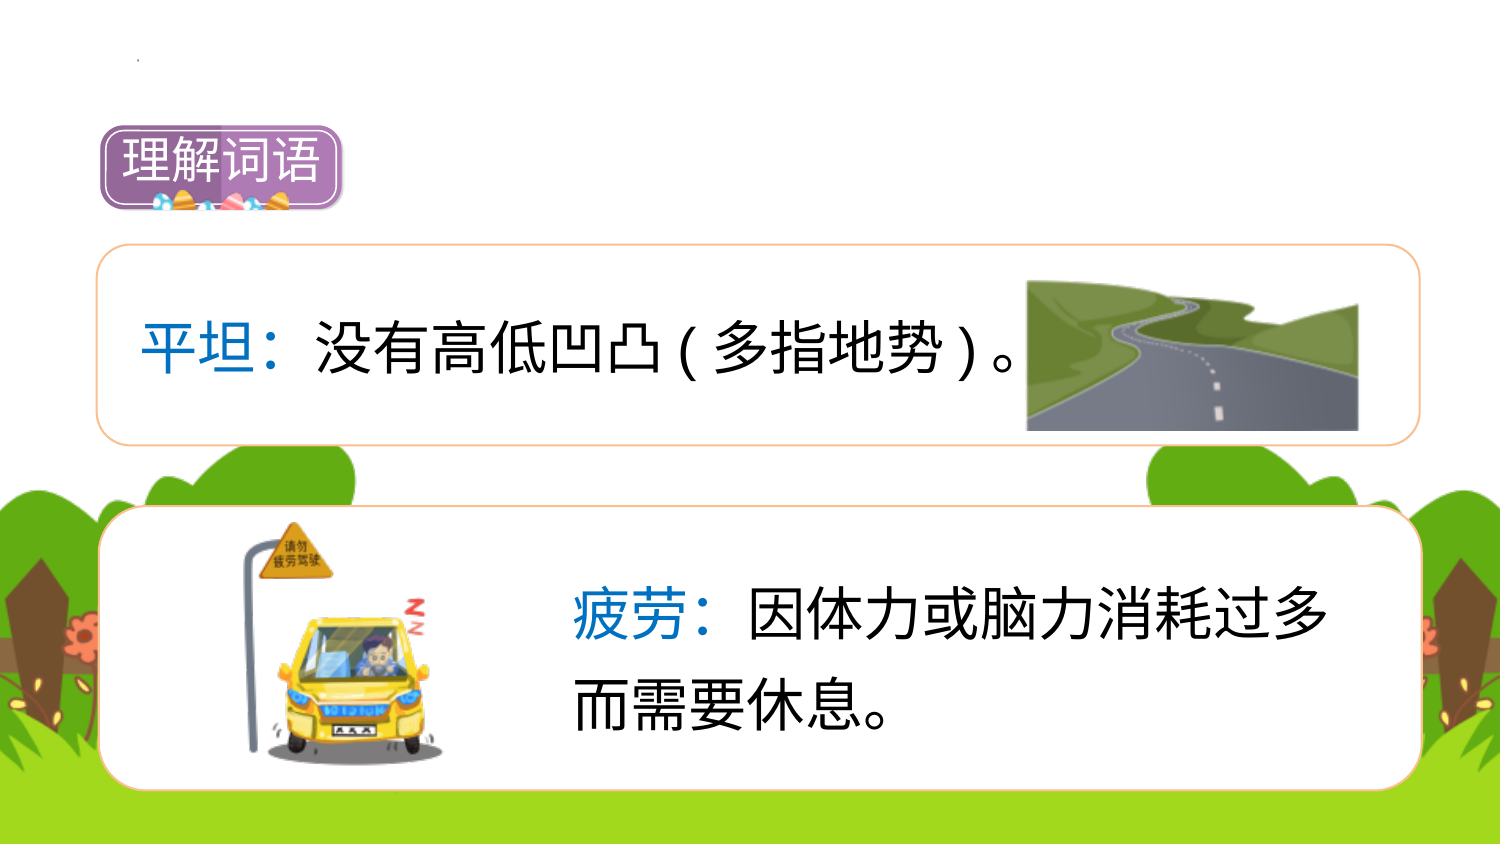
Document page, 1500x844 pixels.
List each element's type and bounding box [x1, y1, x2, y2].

text_box [98, 506, 1422, 791]
picture [0, 95, 1500, 844]
text_box [96, 244, 1420, 446]
text_box [100, 121, 342, 210]
